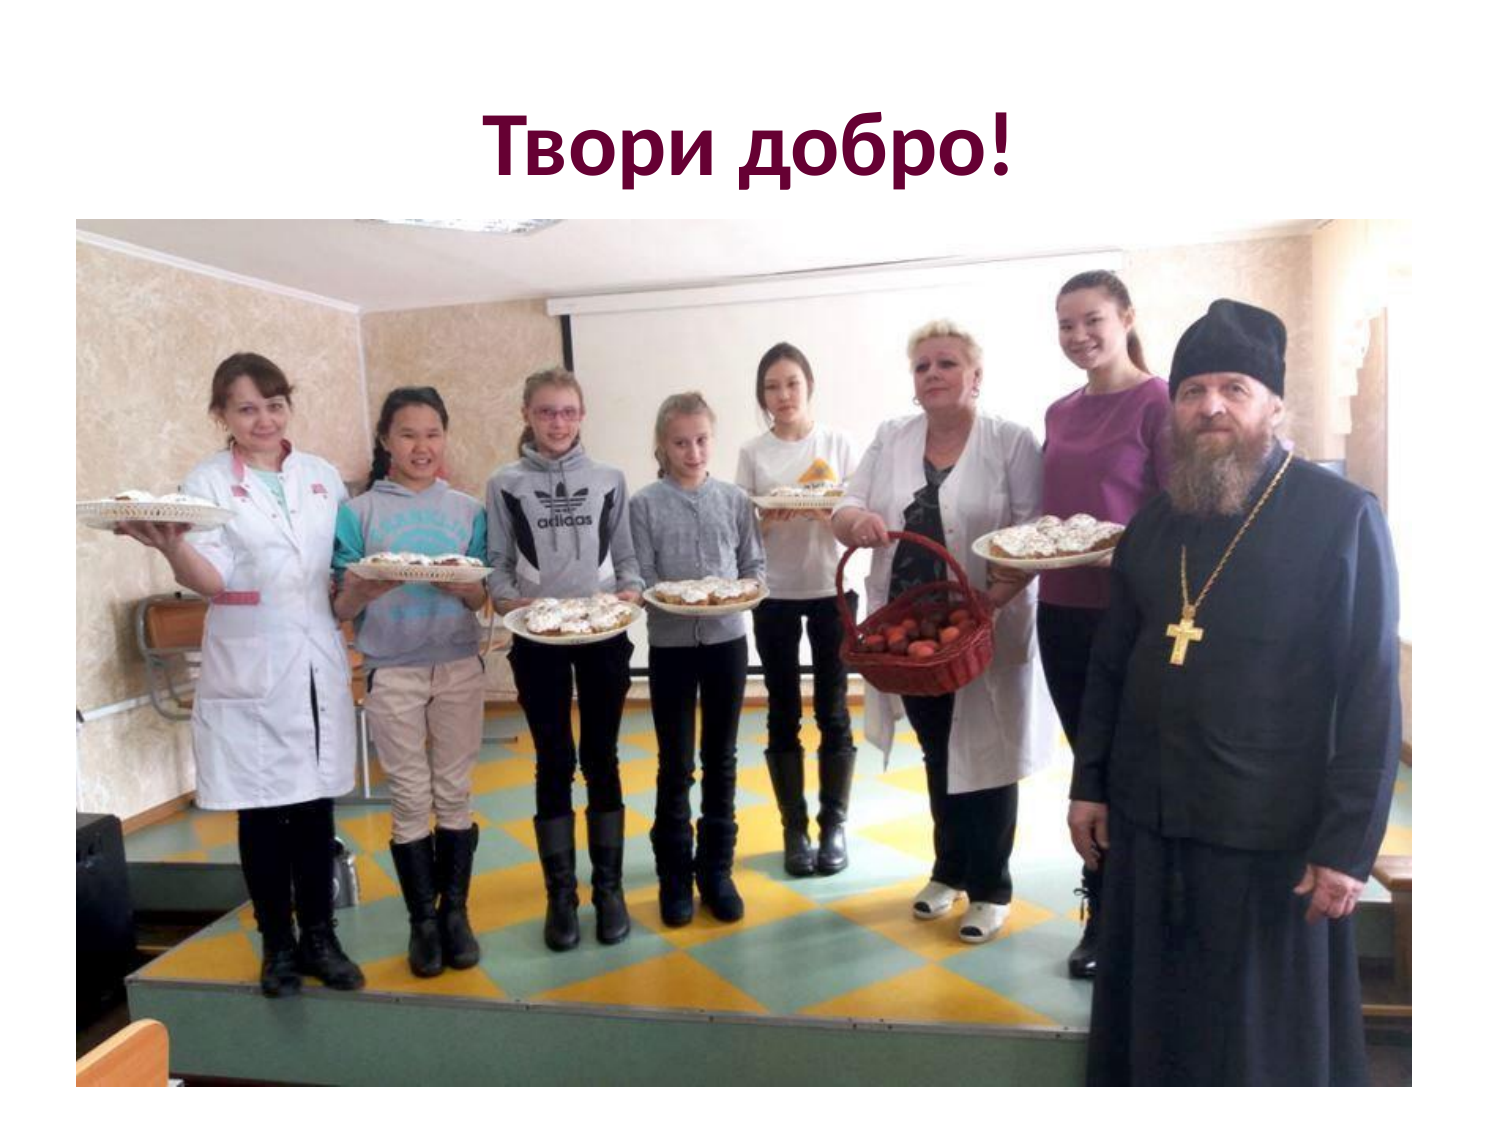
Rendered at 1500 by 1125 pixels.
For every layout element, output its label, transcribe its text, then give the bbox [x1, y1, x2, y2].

picture [76, 219, 1412, 1087]
title Твори добро! [75, 45, 1425, 233]
